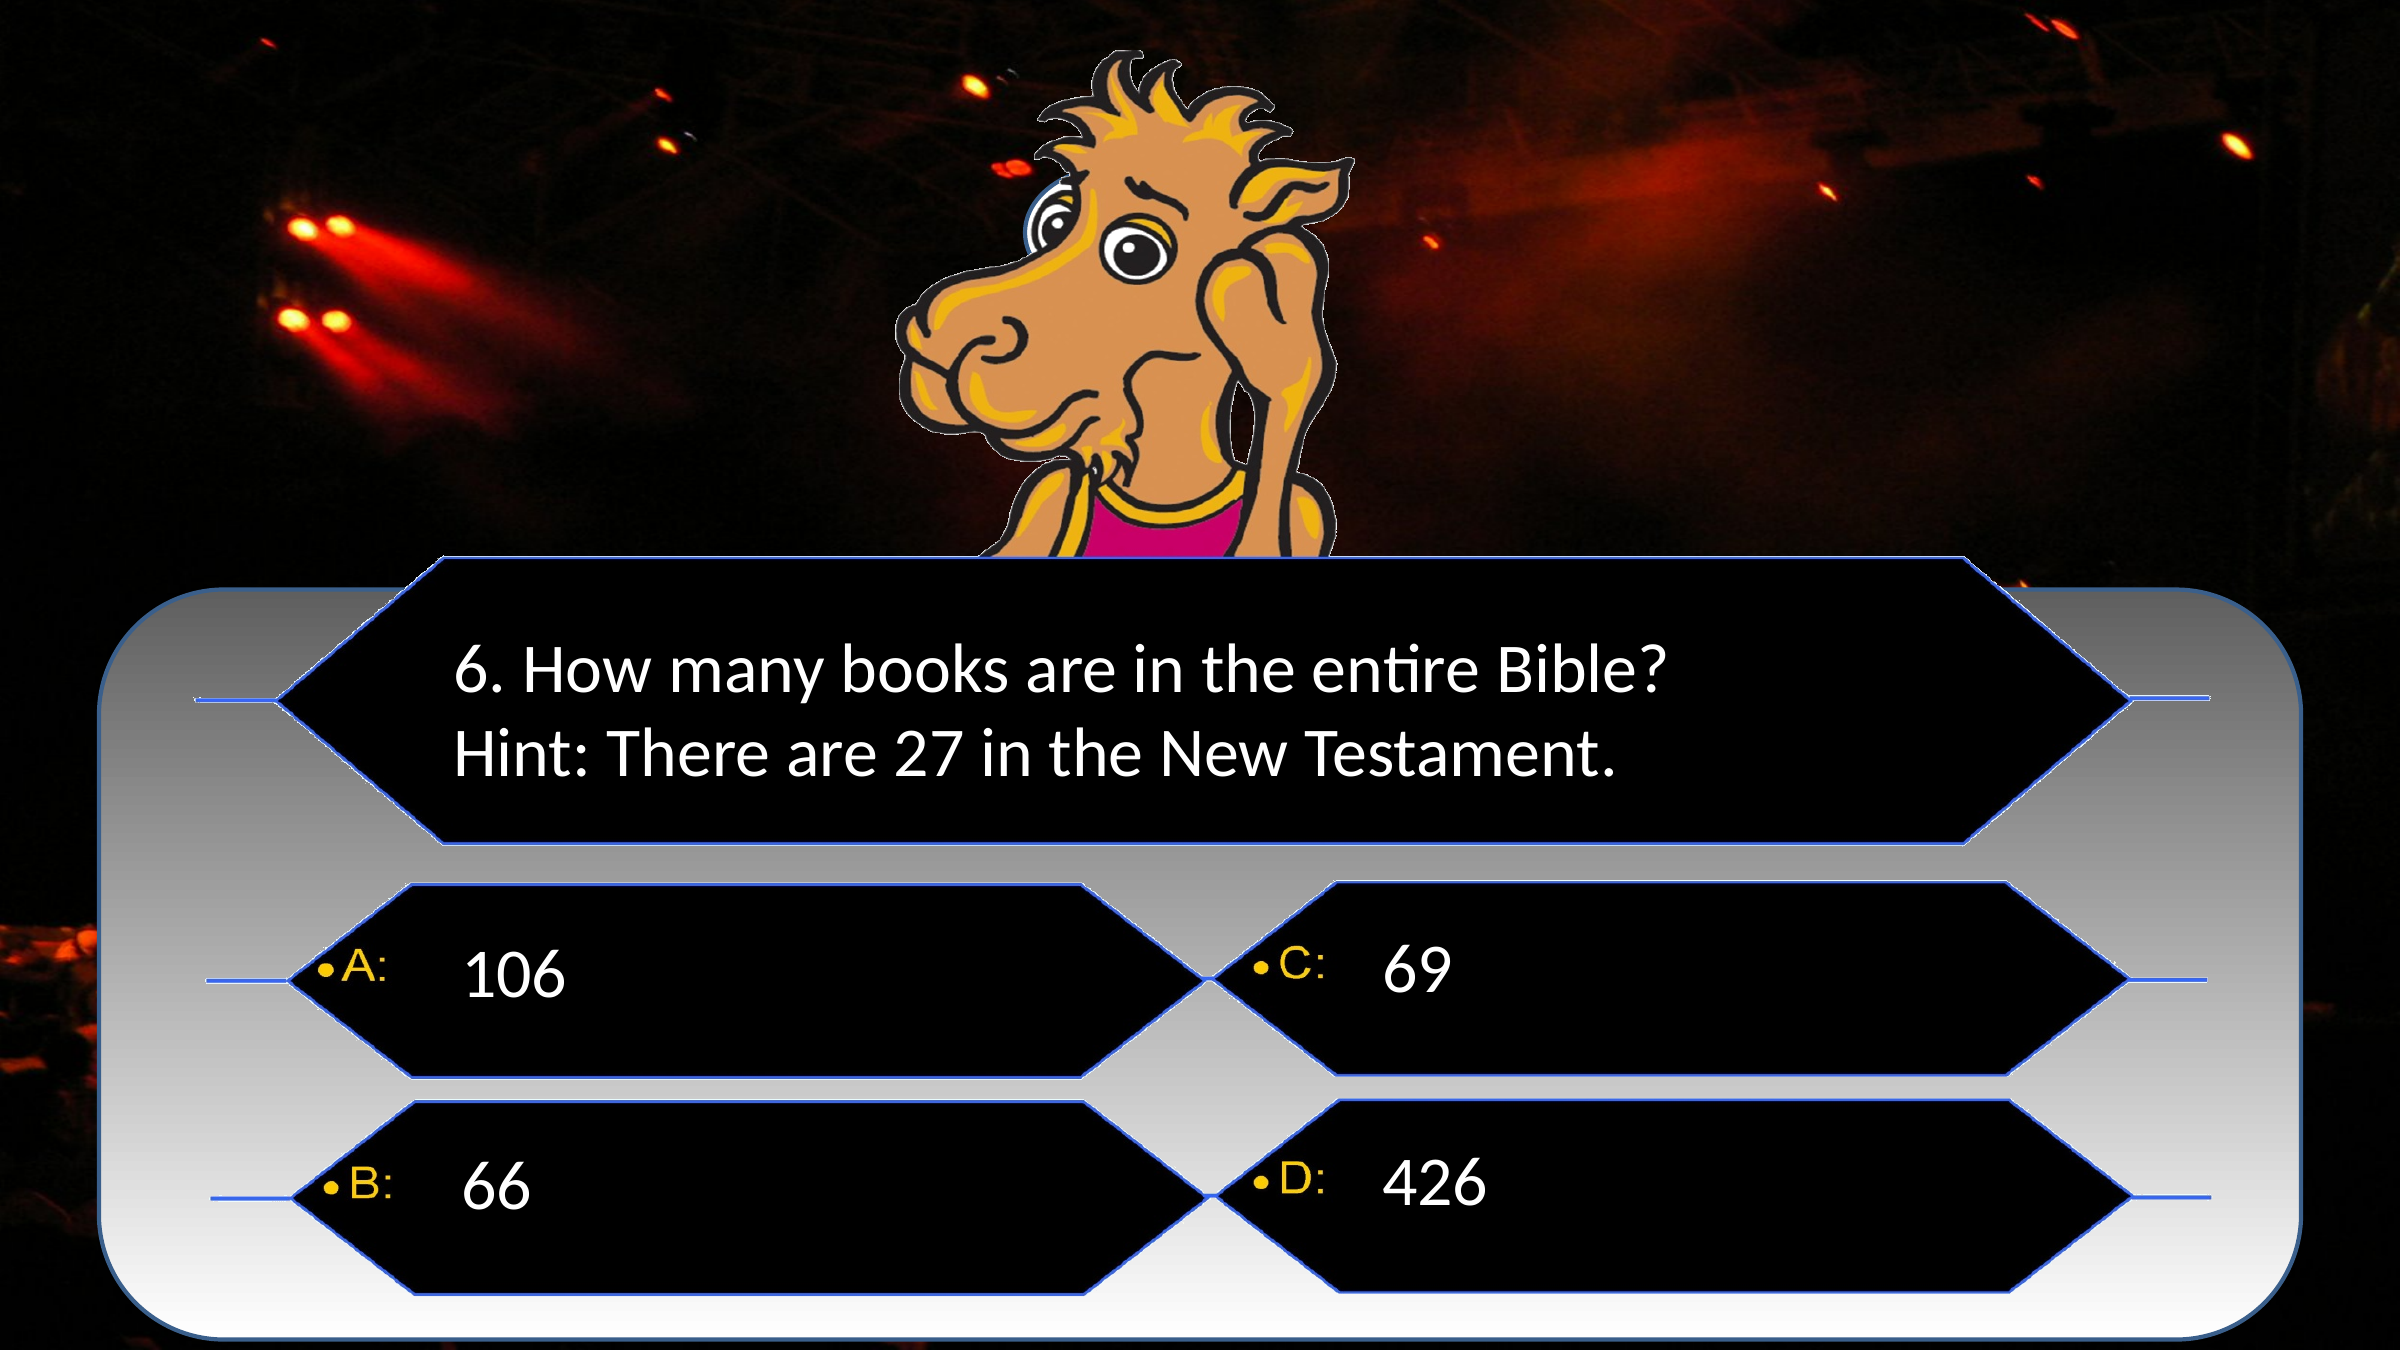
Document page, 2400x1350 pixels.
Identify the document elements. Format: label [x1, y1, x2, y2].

text_box [193, 50, 2213, 1350]
picture [0, 0, 2400, 1350]
